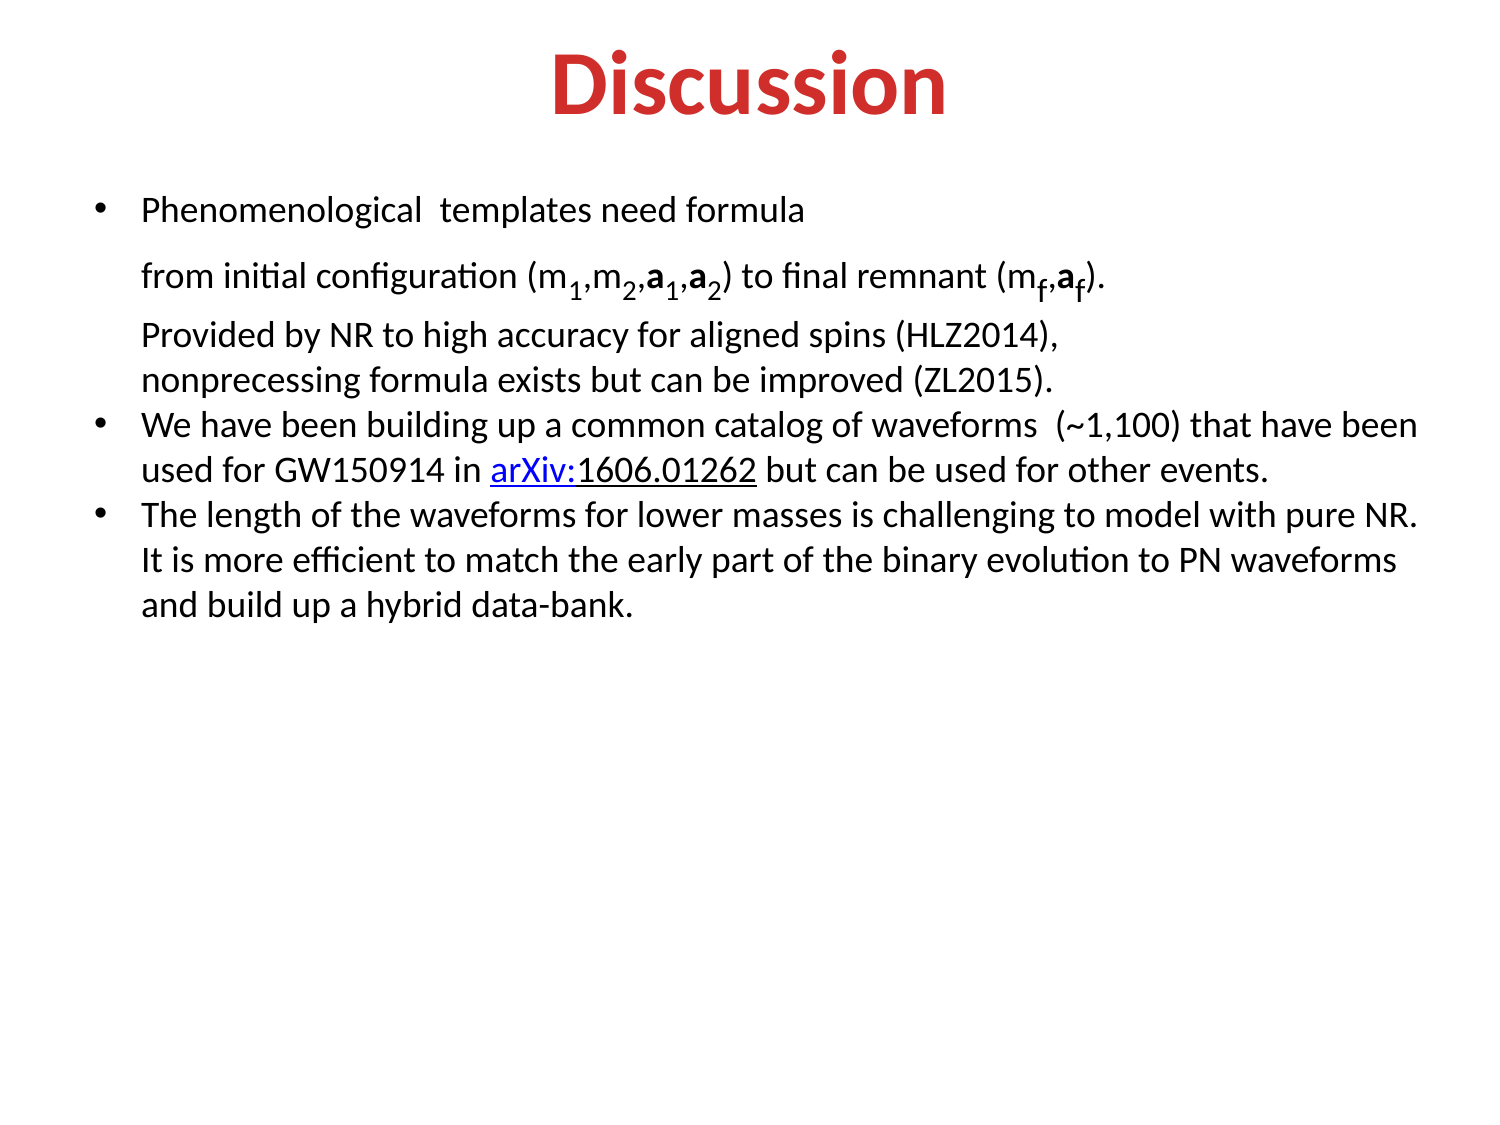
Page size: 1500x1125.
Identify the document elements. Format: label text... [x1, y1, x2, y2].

text_box Phenomenological templates need formula from initial configuration (m1,m2,a1,a2) to final remnant (mf,af). Provided by NR to high accuracy for aligned spins (HLZ2014), nonprecessing formula exists but can be improved (ZL2015). We have been building up a common catalog of waveforms (~1,100) that have been used for GW150914 in arXiv:1606.01262 but can be used for other events. The length of the waveforms for lower masses is challenging to model with pure NR. It is more efficient to match the early part of the binary evolution to PN waveforms and build up a hybrid data-bank. [79, 177, 1443, 677]
title Discussion [75, 0, 1425, 156]
